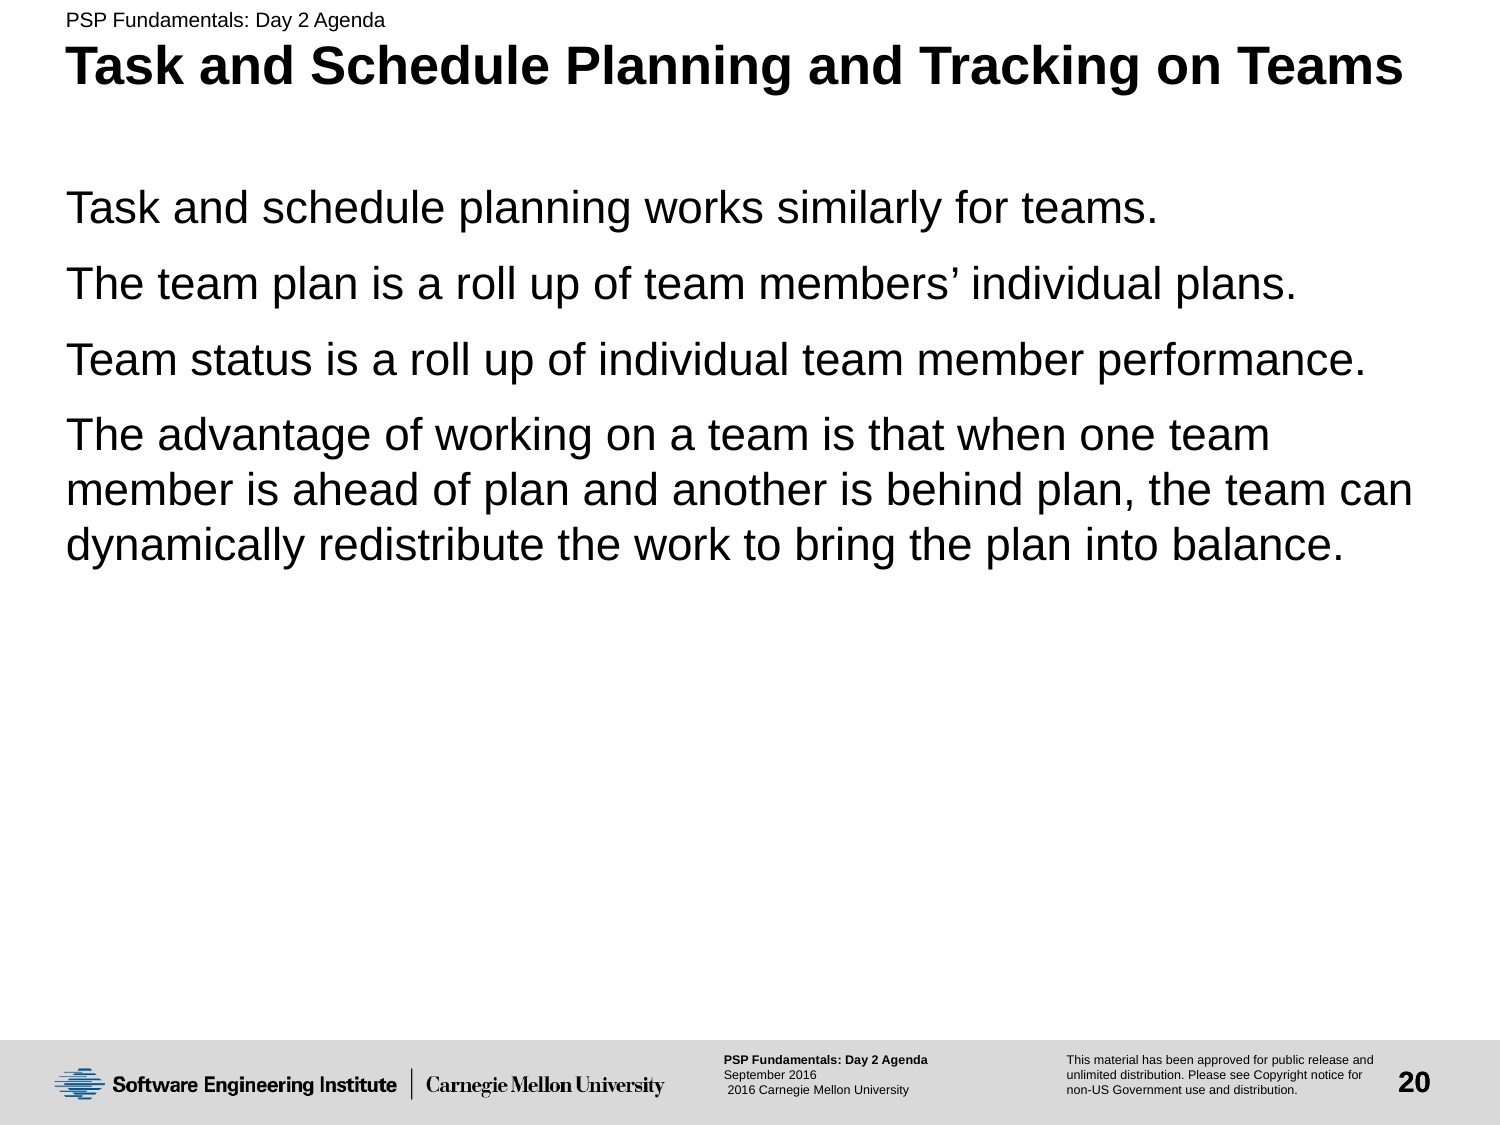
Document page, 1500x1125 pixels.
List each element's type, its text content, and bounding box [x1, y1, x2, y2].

picture [46, 1061, 673, 1104]
list Task and schedule planning works similarly for teams. The team plan is a roll up of team members’ individual plans. Team status is a roll up of individual team member performance. The advantage of working on a team is that when one team member is ahead of plan and another is behind plan, the team can dynamically redistribute the work to bring the plan into balance. [65, 177, 1431, 1000]
title Task and Schedule Planning and Tracking on Teams [65, 37, 1430, 148]
